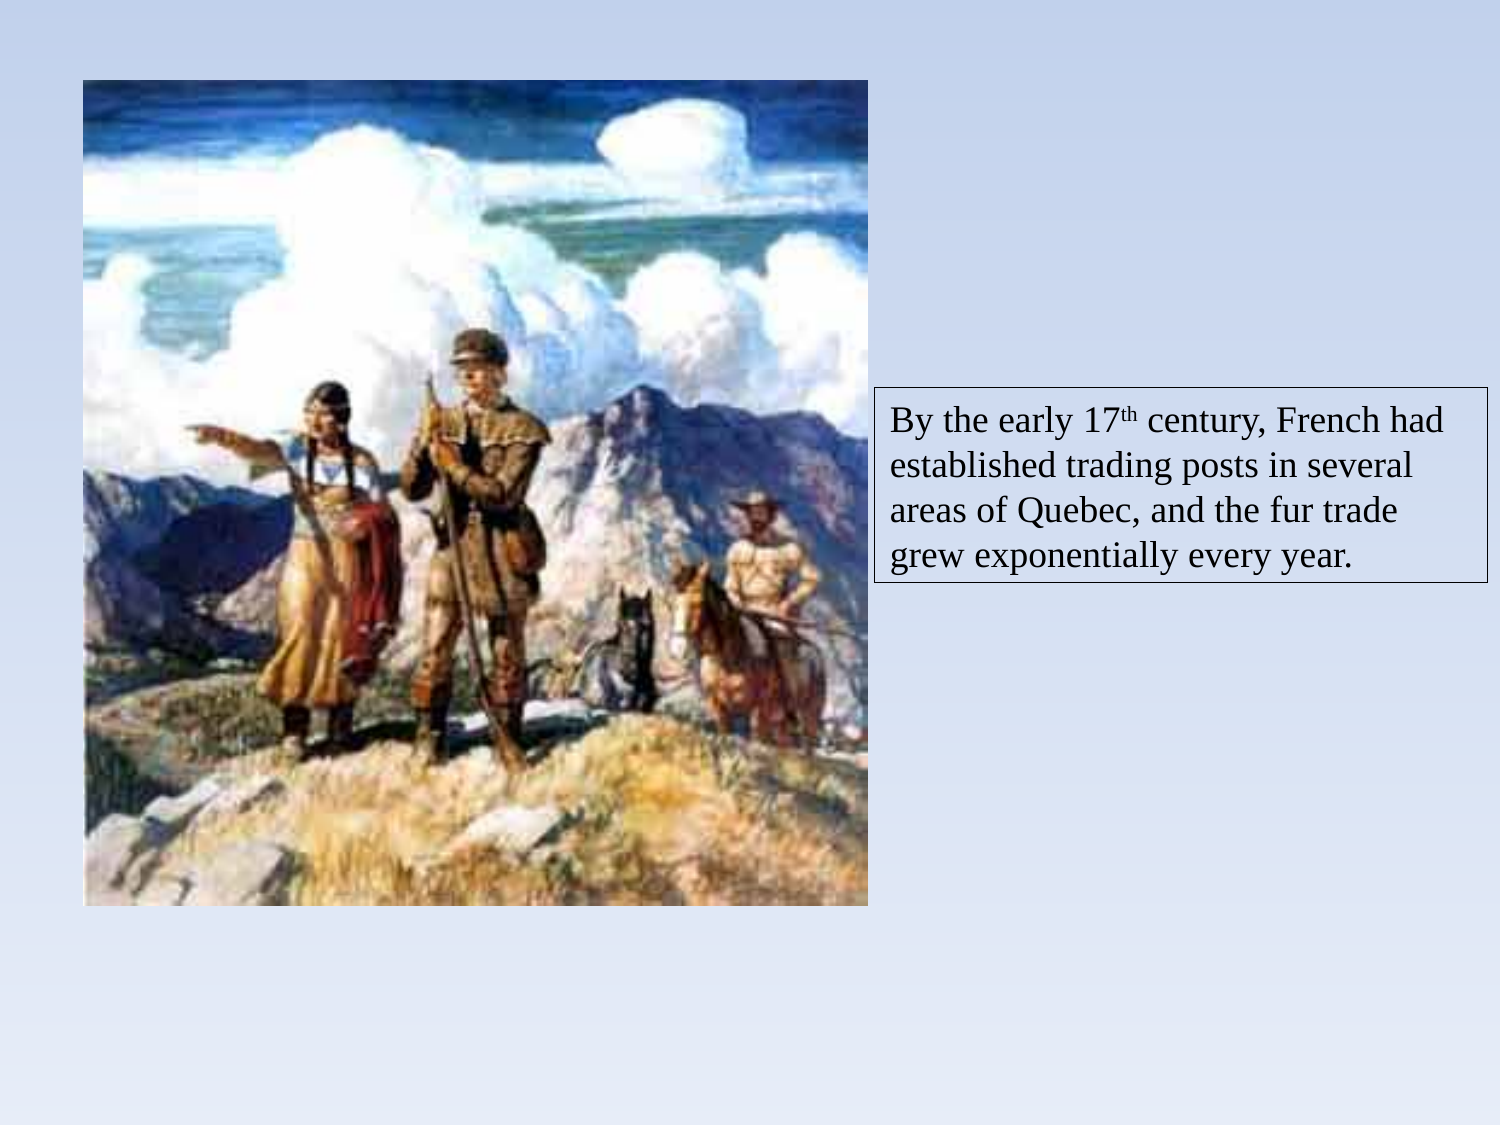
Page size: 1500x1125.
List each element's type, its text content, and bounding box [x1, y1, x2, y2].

text_box By the early 17th century, French had established trading posts in several areas of Quebec, and the fur trade grew exponentially every year. [874, 387, 1488, 583]
picture [83, 80, 868, 907]
